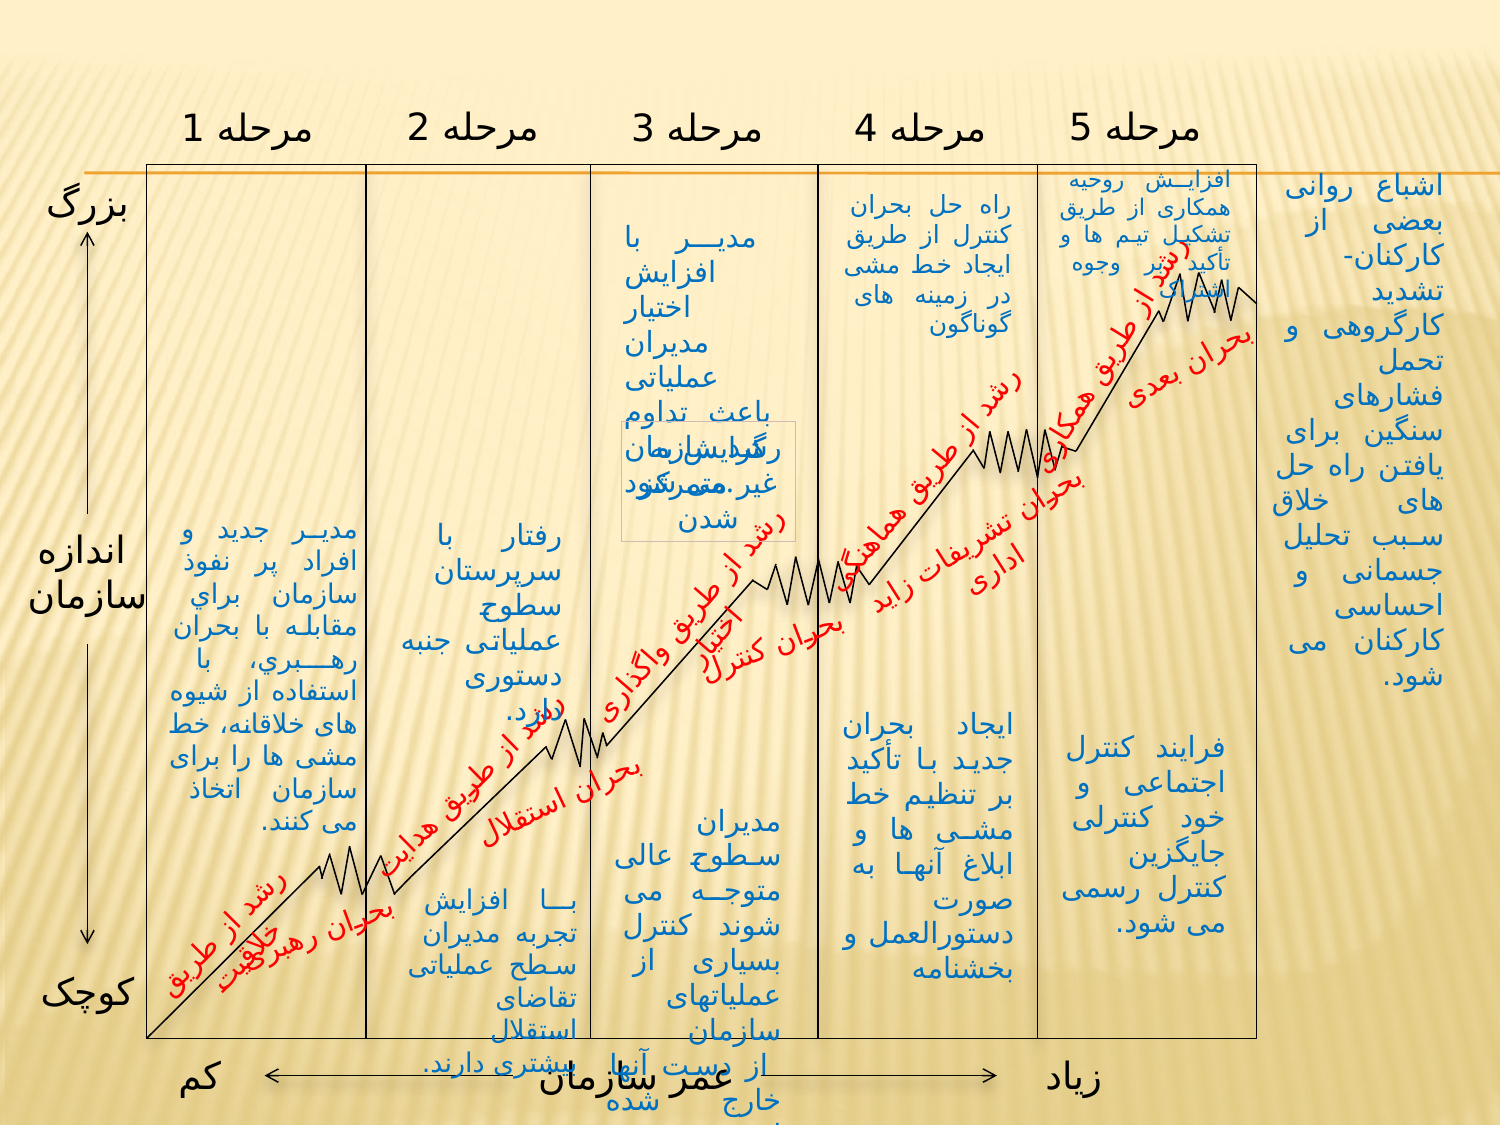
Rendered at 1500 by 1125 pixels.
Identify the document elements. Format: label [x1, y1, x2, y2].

text_box [0, 94, 1459, 1107]
